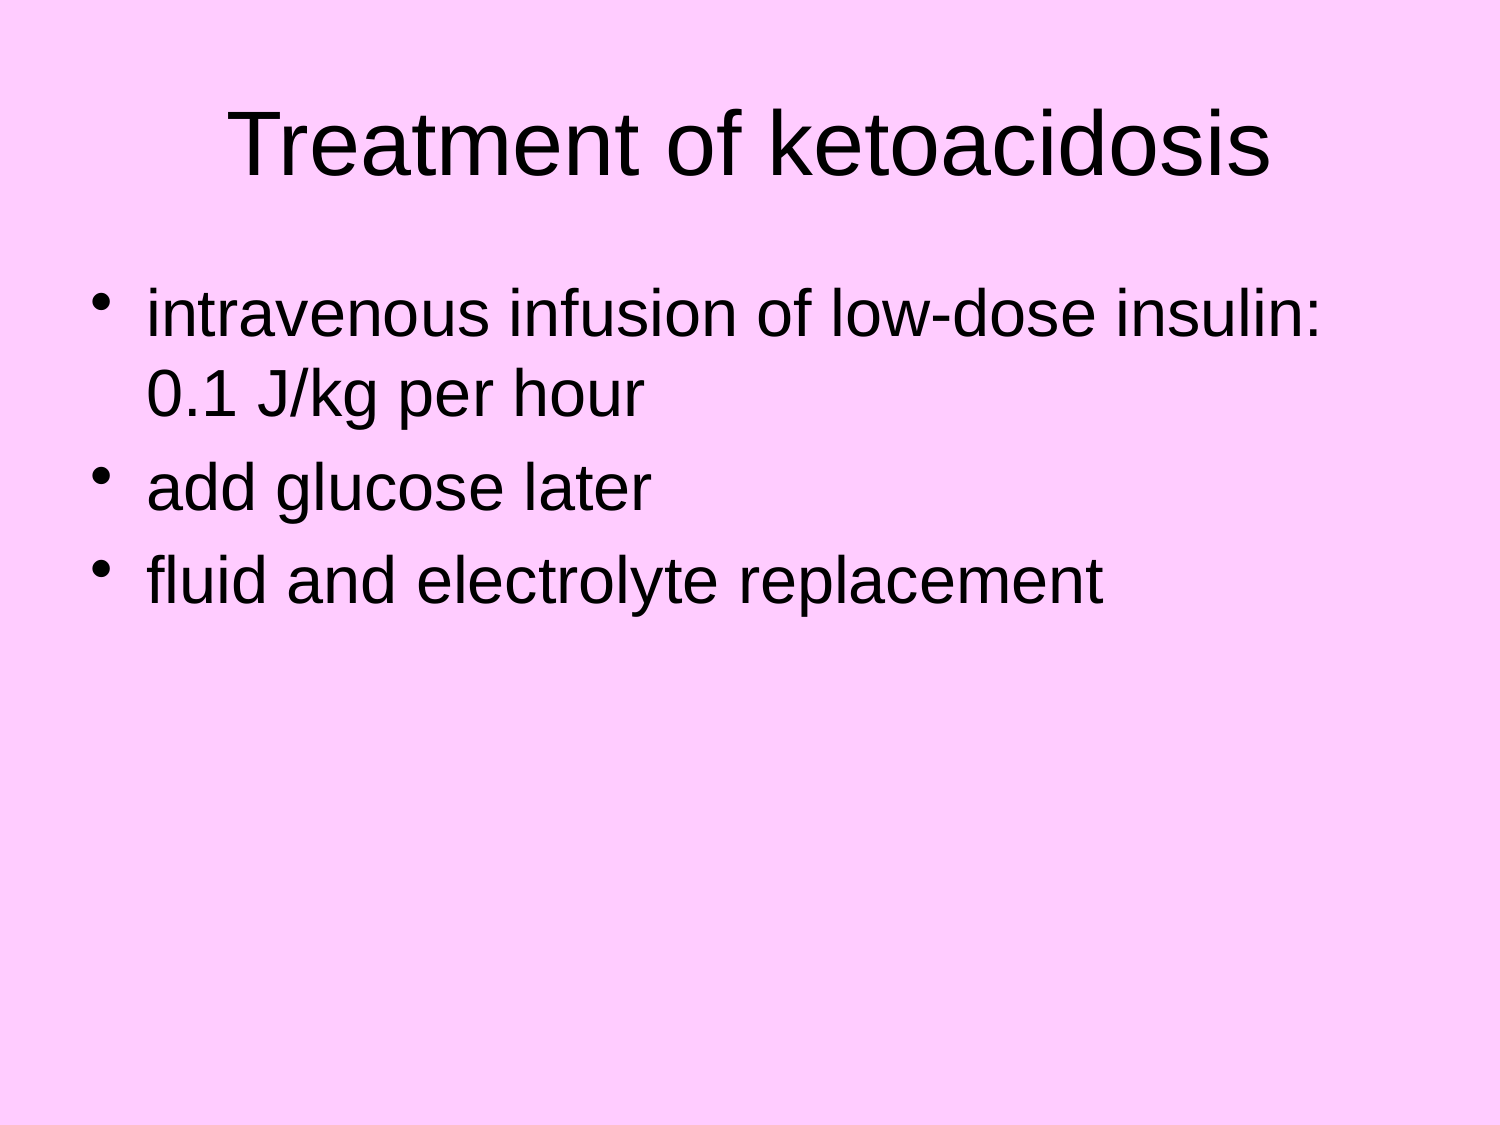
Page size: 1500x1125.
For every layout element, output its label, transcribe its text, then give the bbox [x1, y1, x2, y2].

list intravenous infusion of low-dose insulin: 0.1 J/kg per hour add glucose later fluid and electrolyte replacement [75, 262, 1425, 1005]
title Treatment of ketoacidosis [75, 45, 1425, 233]
